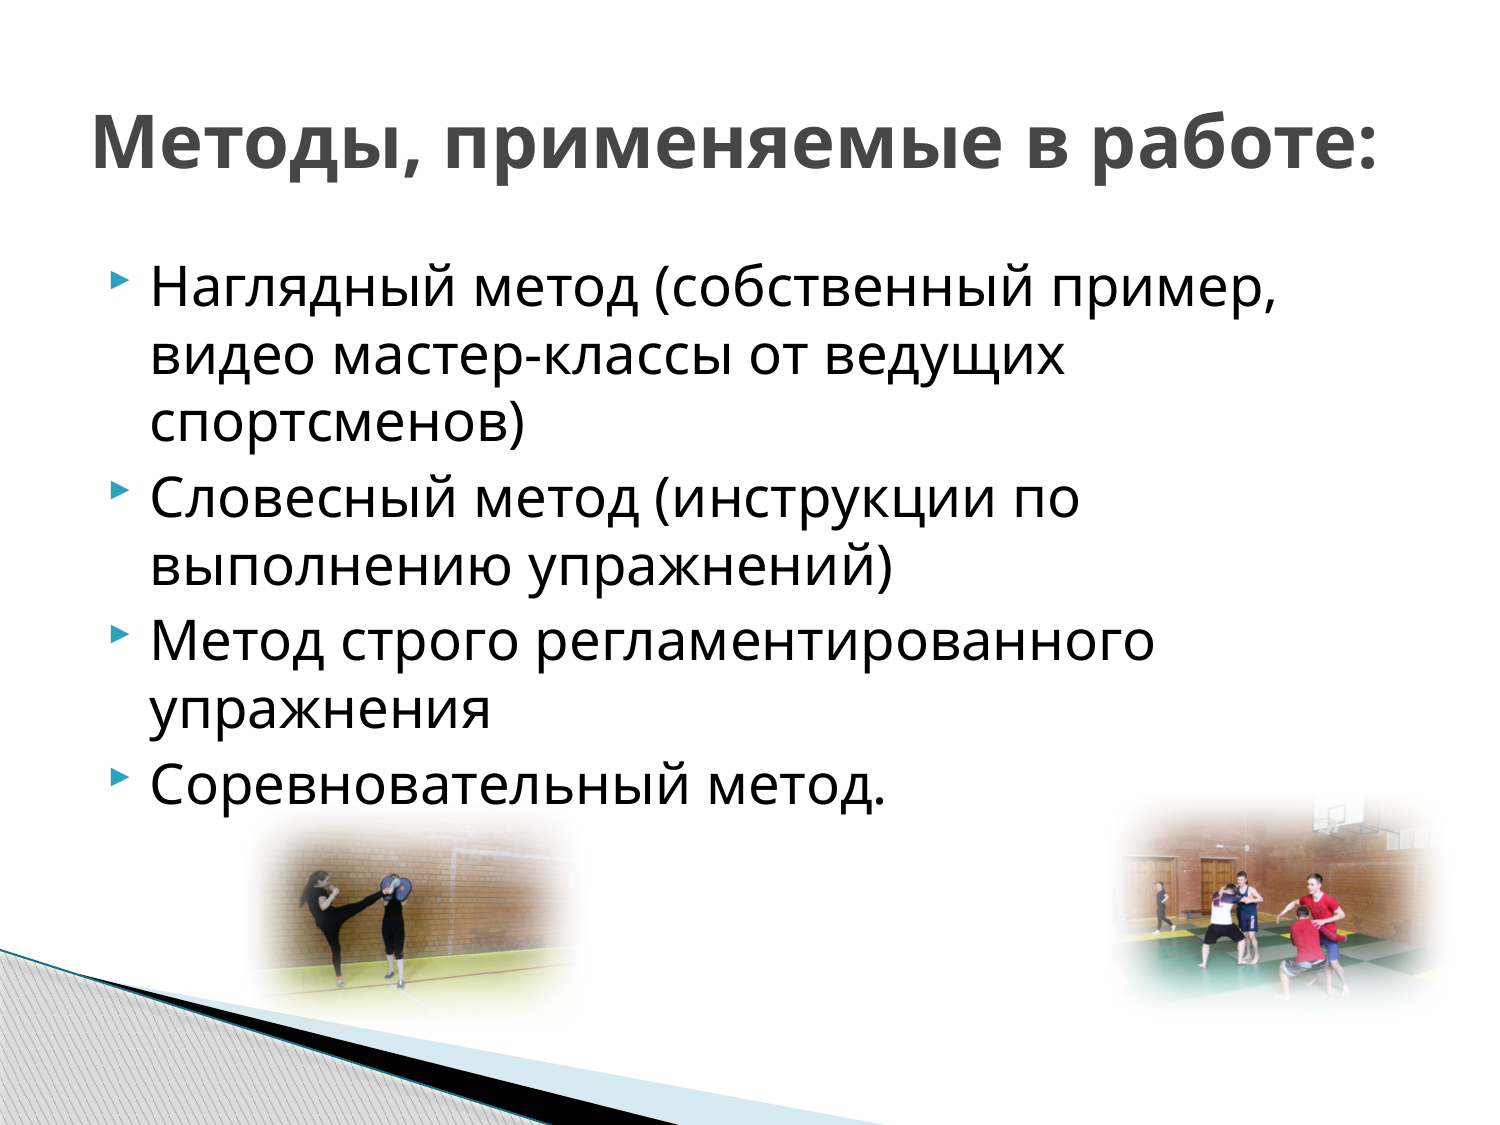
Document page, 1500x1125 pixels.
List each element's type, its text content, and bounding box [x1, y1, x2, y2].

picture [1099, 787, 1457, 1026]
list Наглядный метод (собственный пример, видео мастер-классы от ведущих спортсменов) Словесный метод (инструкции по выполнению упражнений) Метод строго регламентированного упражнения Соревновательный метод. [75, 243, 1425, 986]
title Методы, применяемые в работе: [75, 45, 1425, 233]
picture [237, 799, 594, 1038]
